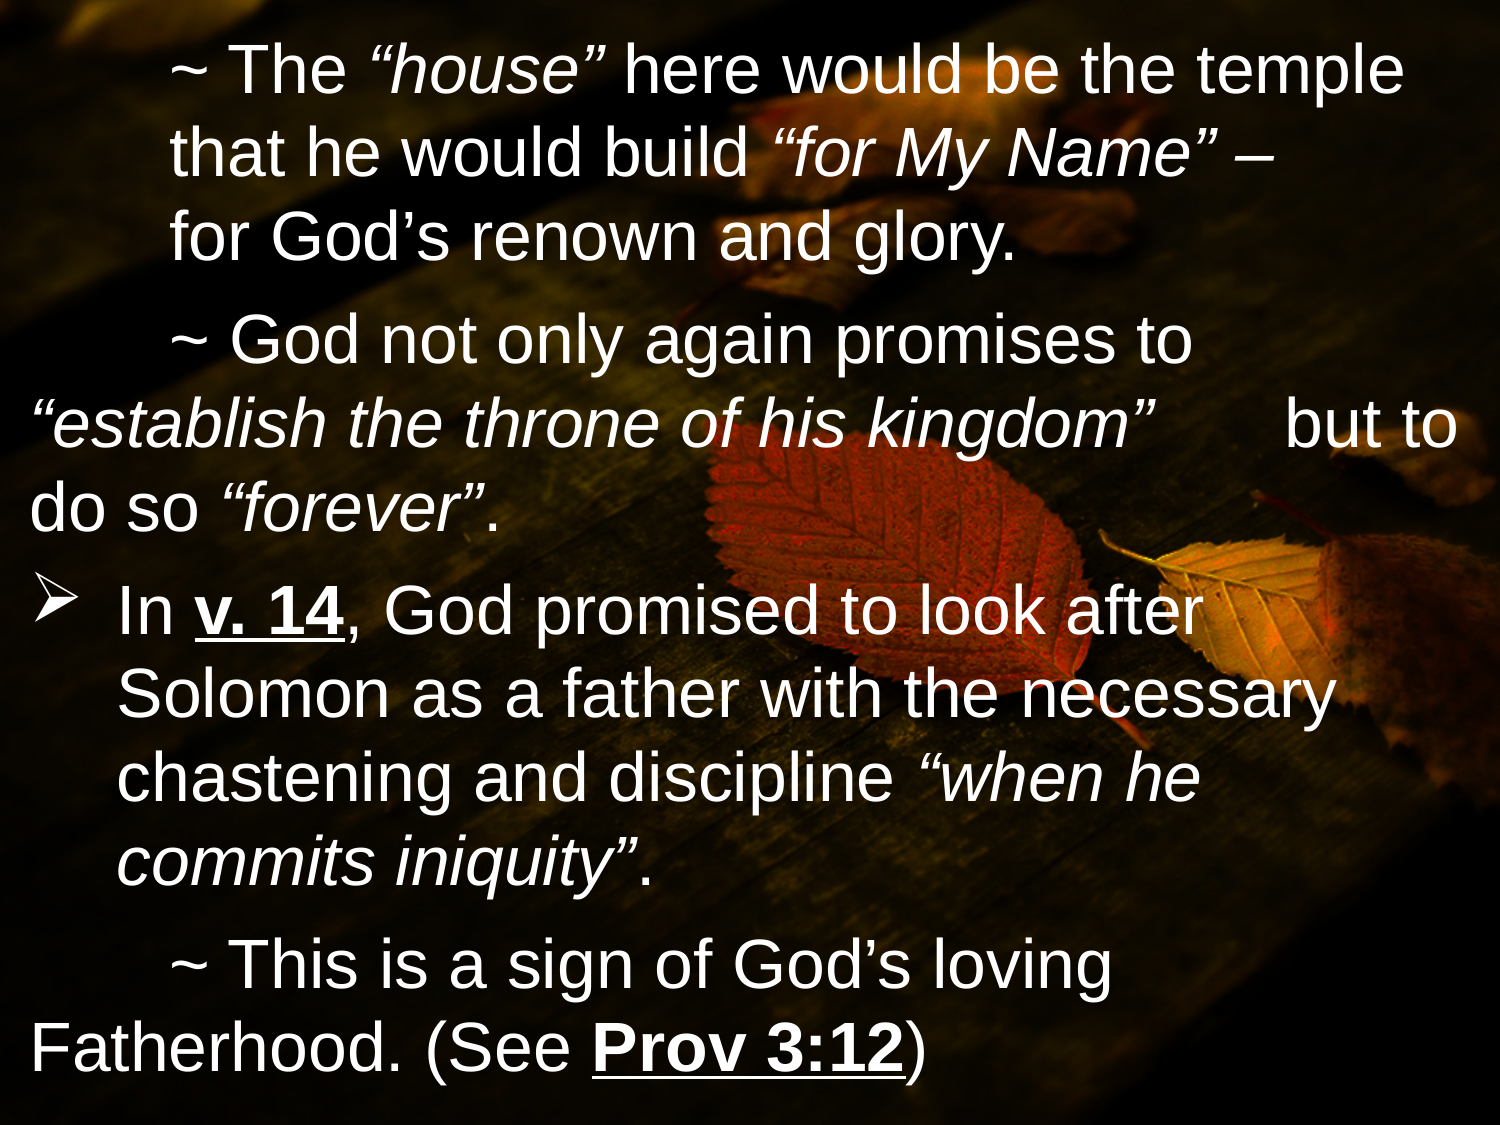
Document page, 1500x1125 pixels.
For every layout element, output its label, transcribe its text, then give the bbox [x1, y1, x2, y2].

subtitle ~ The “house” here would be the temple that he would build “for My Name” – for God’s renown and glory. ~ God not only again promises to “establish the throne of his kingdom” but to do so “forever”. In v. 14, God promised to look after Solomon as a father with the necessary chastening and discipline “when he commits iniquity”. ~ This is a sign of God’s loving Fatherhood. (See Prov 3:12) [14, 16, 1484, 1112]
picture [0, 0, 1500, 1125]
